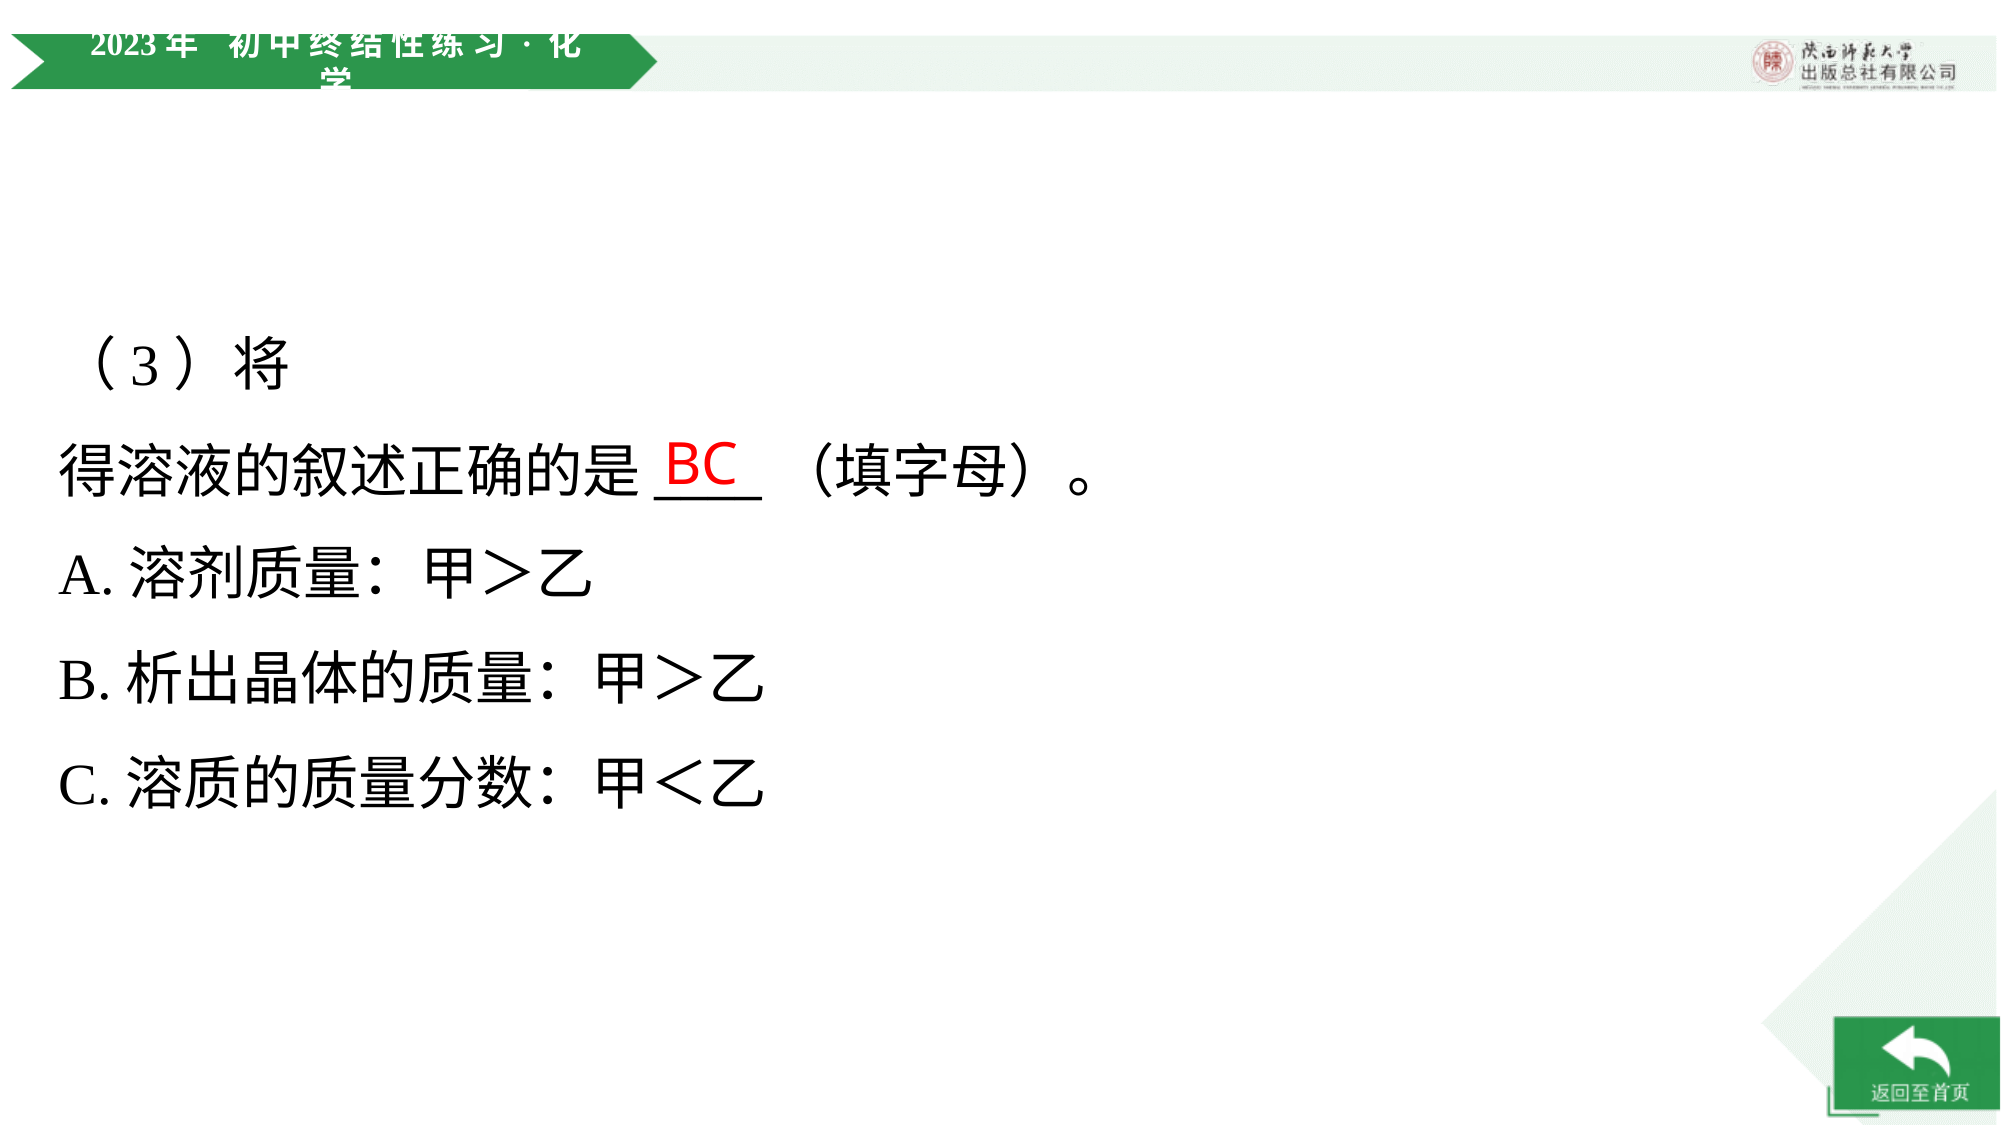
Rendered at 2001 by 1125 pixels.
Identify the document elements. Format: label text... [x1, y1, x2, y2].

text_box A.溶剂质量：甲＞乙 B.析出晶体的质量：甲＞乙 C.溶质的质量分数：甲＜乙 [58, 501, 1941, 806]
picture [0, 0, 2001, 1125]
text_box BC [656, 389, 746, 484]
